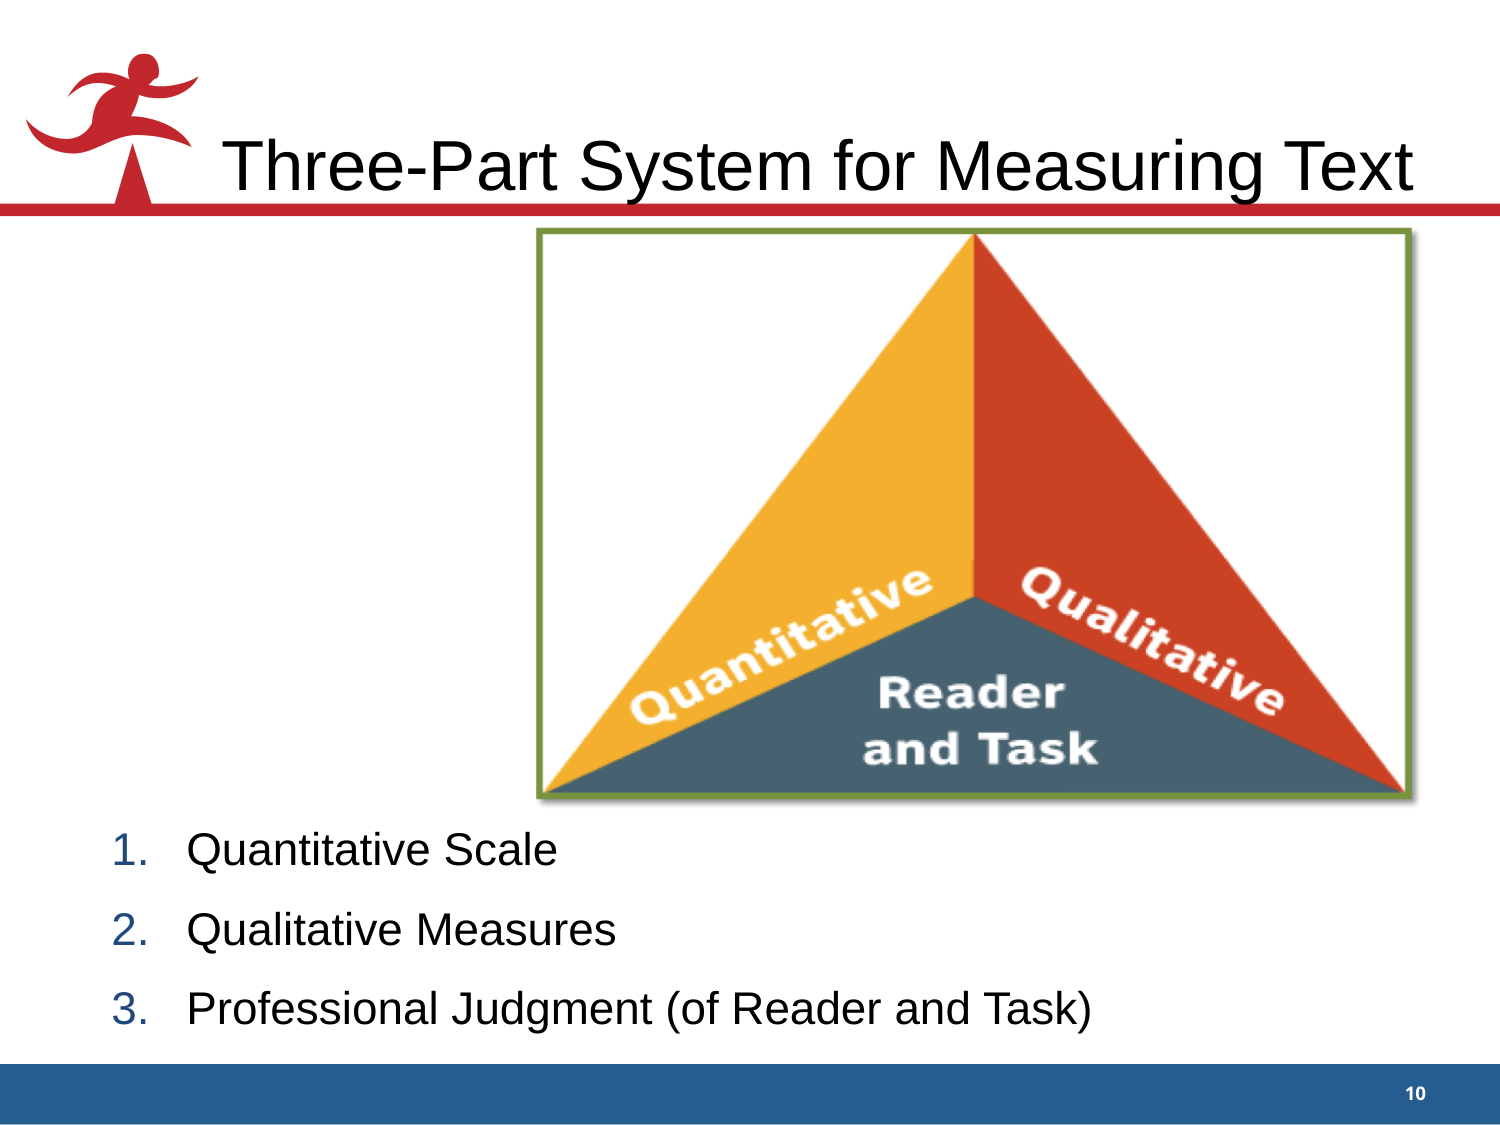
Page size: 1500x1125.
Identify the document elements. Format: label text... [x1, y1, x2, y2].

picture [0, 0, 1500, 1125]
list Quantitative Scale Qualitative Measures Professional Judgment (of Reader and Task) [96, 812, 1425, 1032]
text_box Three-Part System for Measuring Text [206, 27, 1500, 292]
